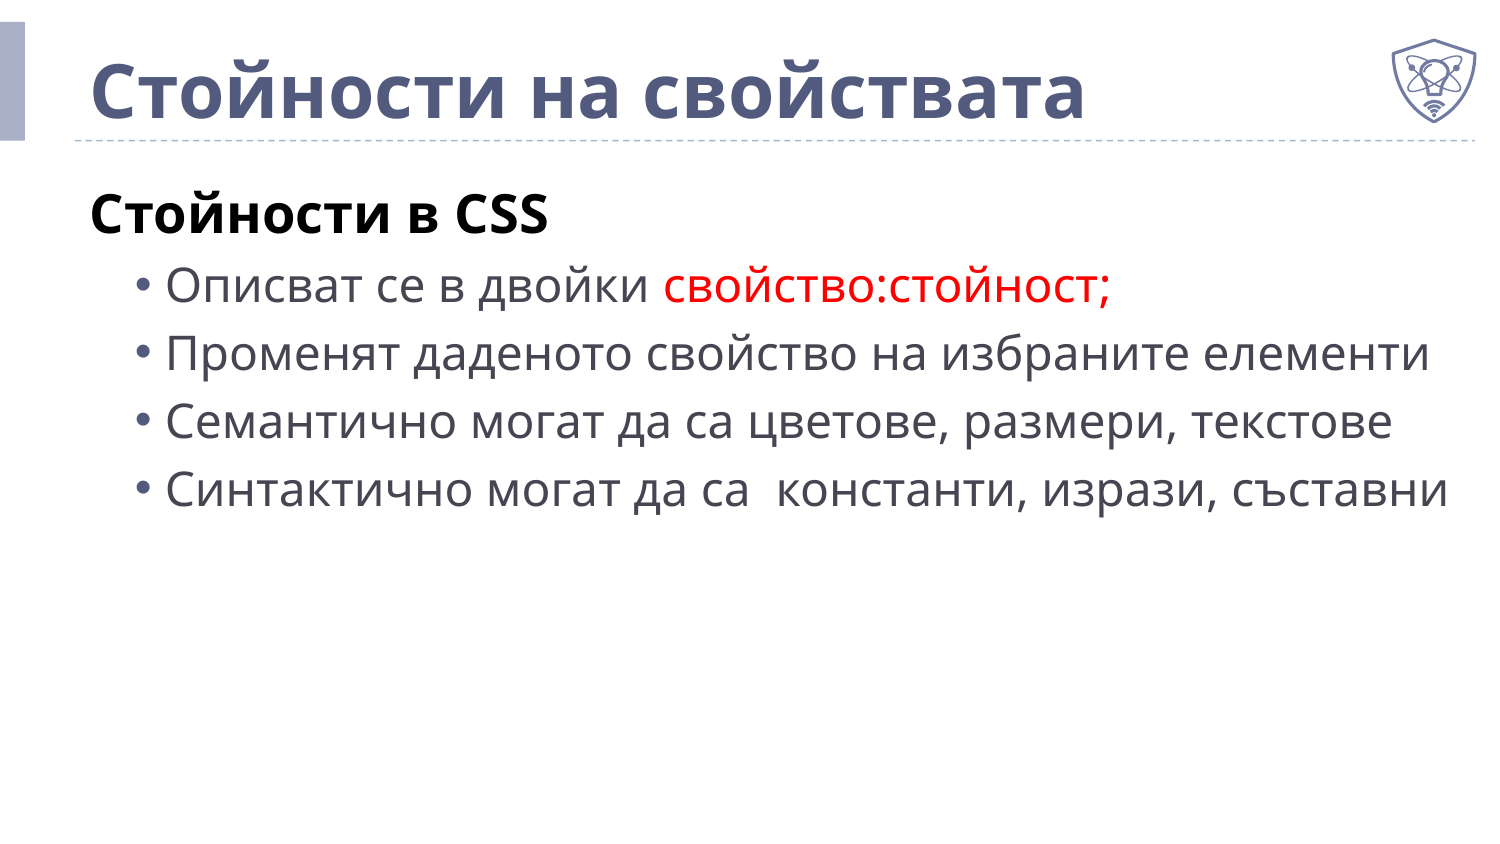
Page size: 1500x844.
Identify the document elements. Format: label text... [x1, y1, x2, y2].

list Стойности в CSS Описват се в двойки свойство:стойност; Променят даденото свойство на избраните елементи Семантично могат да са цветове, размери, текстове Синтактично могат да са константи, изрази, съставни [75, 171, 1475, 835]
title Стойности на свойствата [75, 18, 1475, 141]
